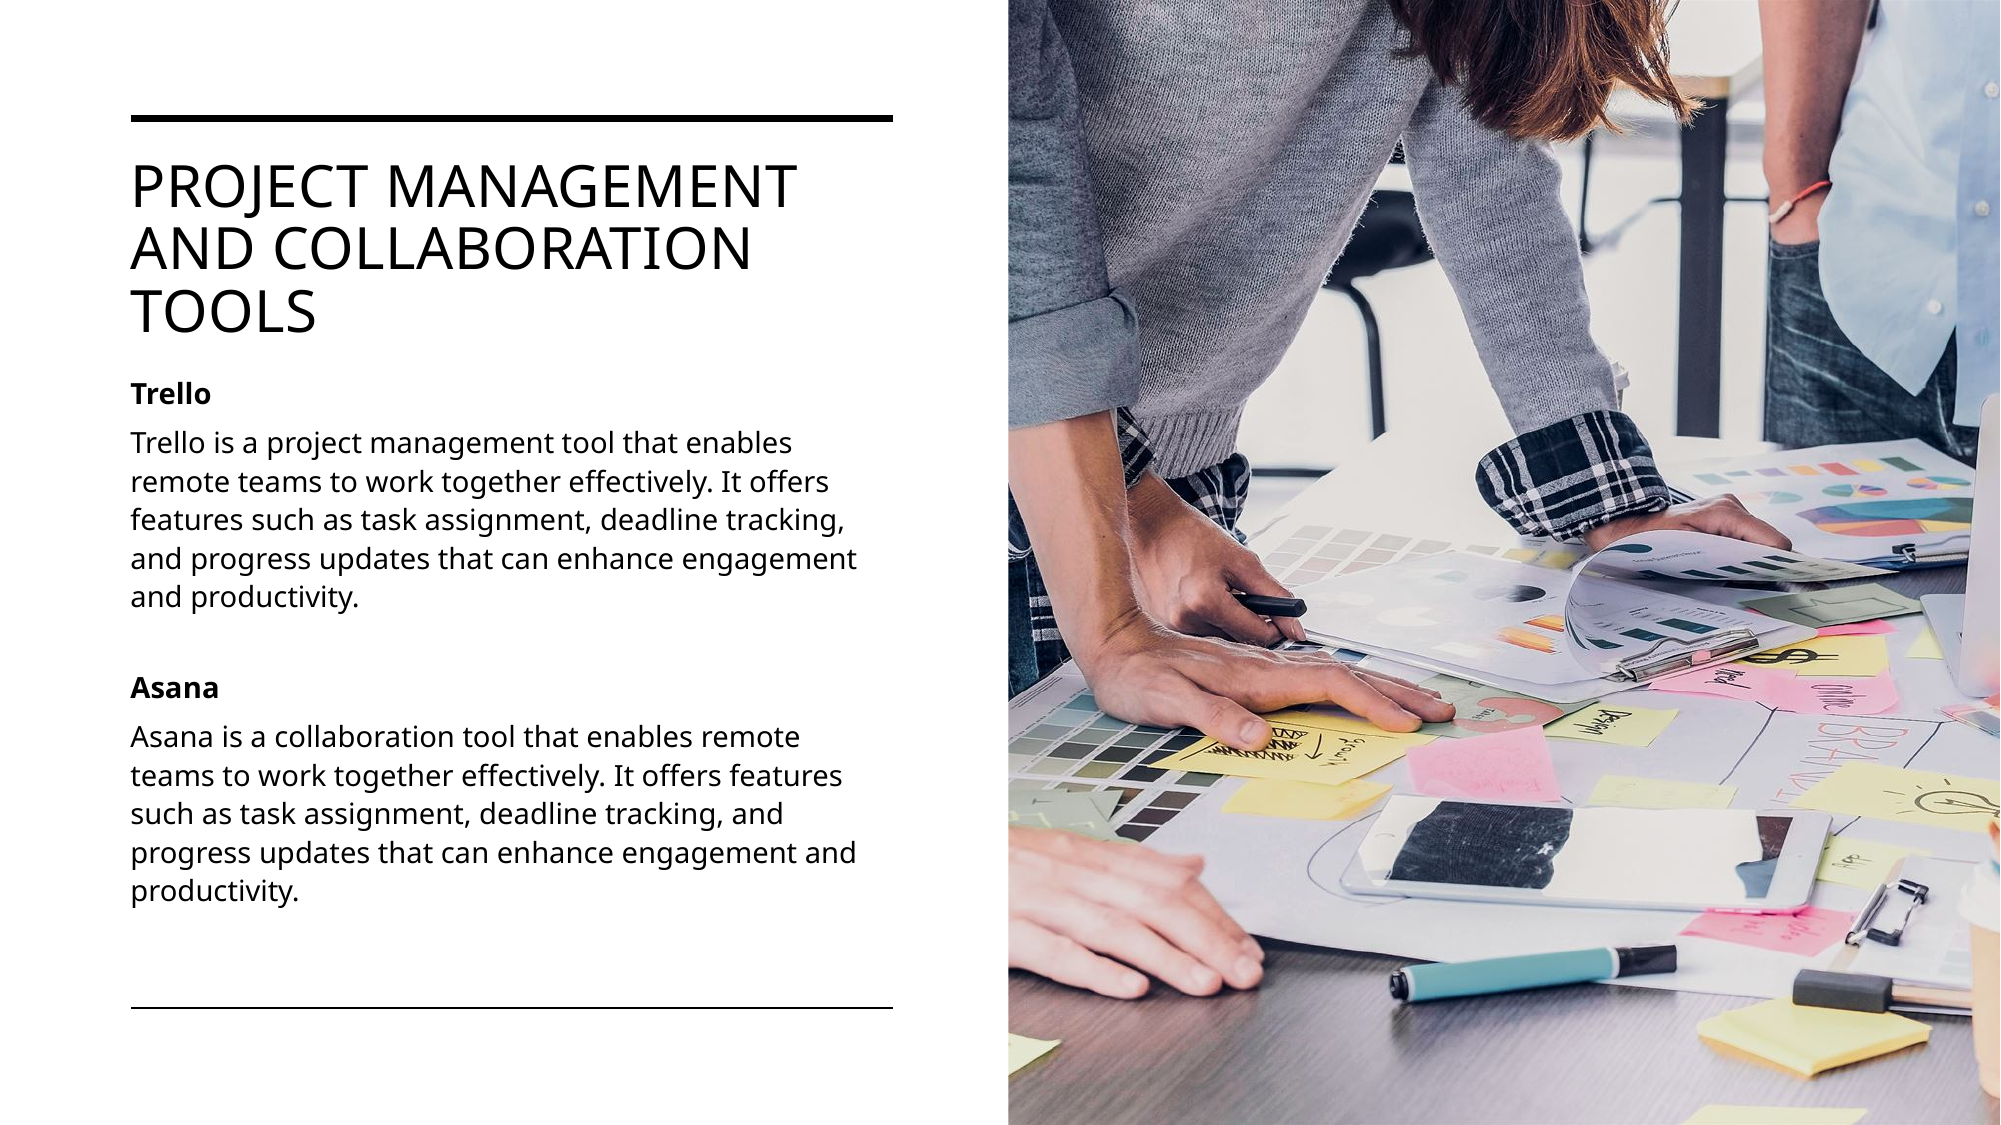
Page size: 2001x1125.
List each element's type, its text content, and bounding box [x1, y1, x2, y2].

list Trello Trello is a project management tool that enables remote teams to work together effectively. It offers features such as task assignment, deadline tracking, and progress updates that can enhance engagement and productivity. Asana Asana is a collaboration tool that enables remote teams to work together effectively. It offers features such as task assignment, deadline tracking, and progress updates that can enhance engagement and productivity. [115, 364, 903, 978]
text_box [0, 0, 1008, 1125]
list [1008, 0, 2000, 1125]
title Project Management and Collaboration Tools [115, 149, 903, 364]
